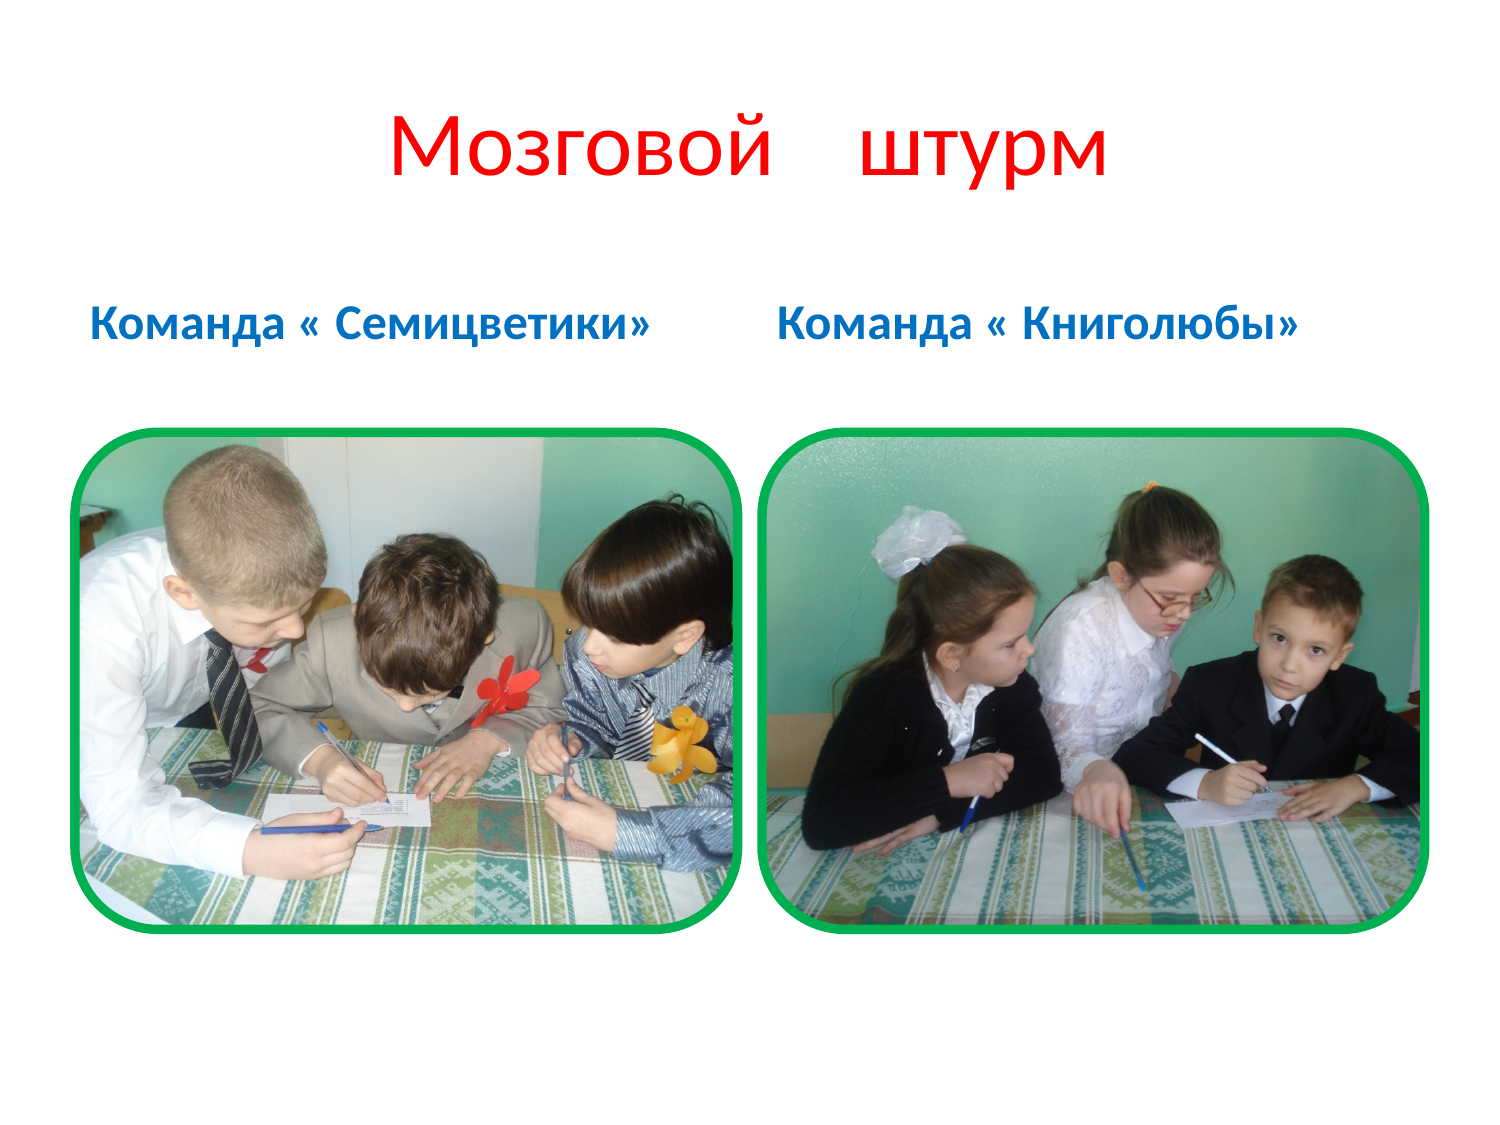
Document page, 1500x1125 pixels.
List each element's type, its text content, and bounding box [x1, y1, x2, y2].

list Команда « Семицветики» [75, 251, 738, 357]
list Команда « Книголюбы» [761, 251, 1425, 357]
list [74, 432, 738, 930]
title Мозговой штурм [75, 45, 1425, 233]
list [761, 432, 1425, 930]
